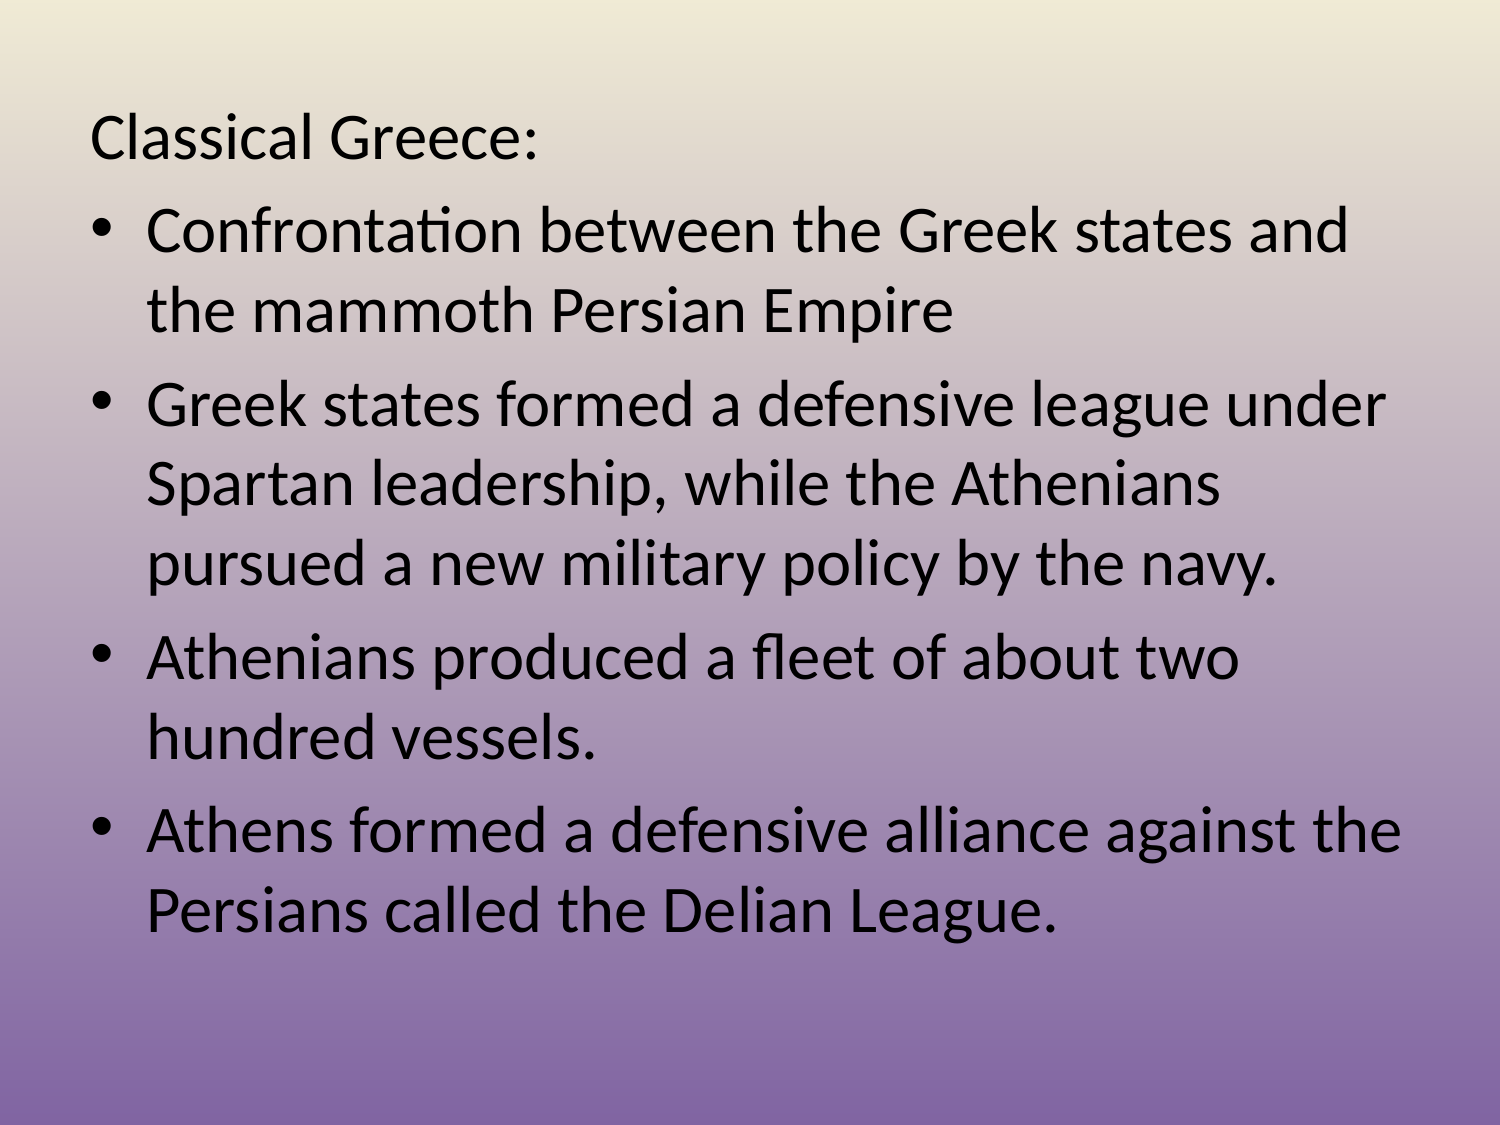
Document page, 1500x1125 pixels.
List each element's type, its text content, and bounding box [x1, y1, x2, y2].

list Classical Greece: Confrontation between the Greek states and the mammoth Persian Empire Greek states formed a defensive league under Spartan leadership, while the Athenians pursued a new military policy by the navy. Athenians produced a fleet of about two hundred vessels. Athens formed a defensive alliance against the Persians called the Delian League. [75, 85, 1425, 1024]
